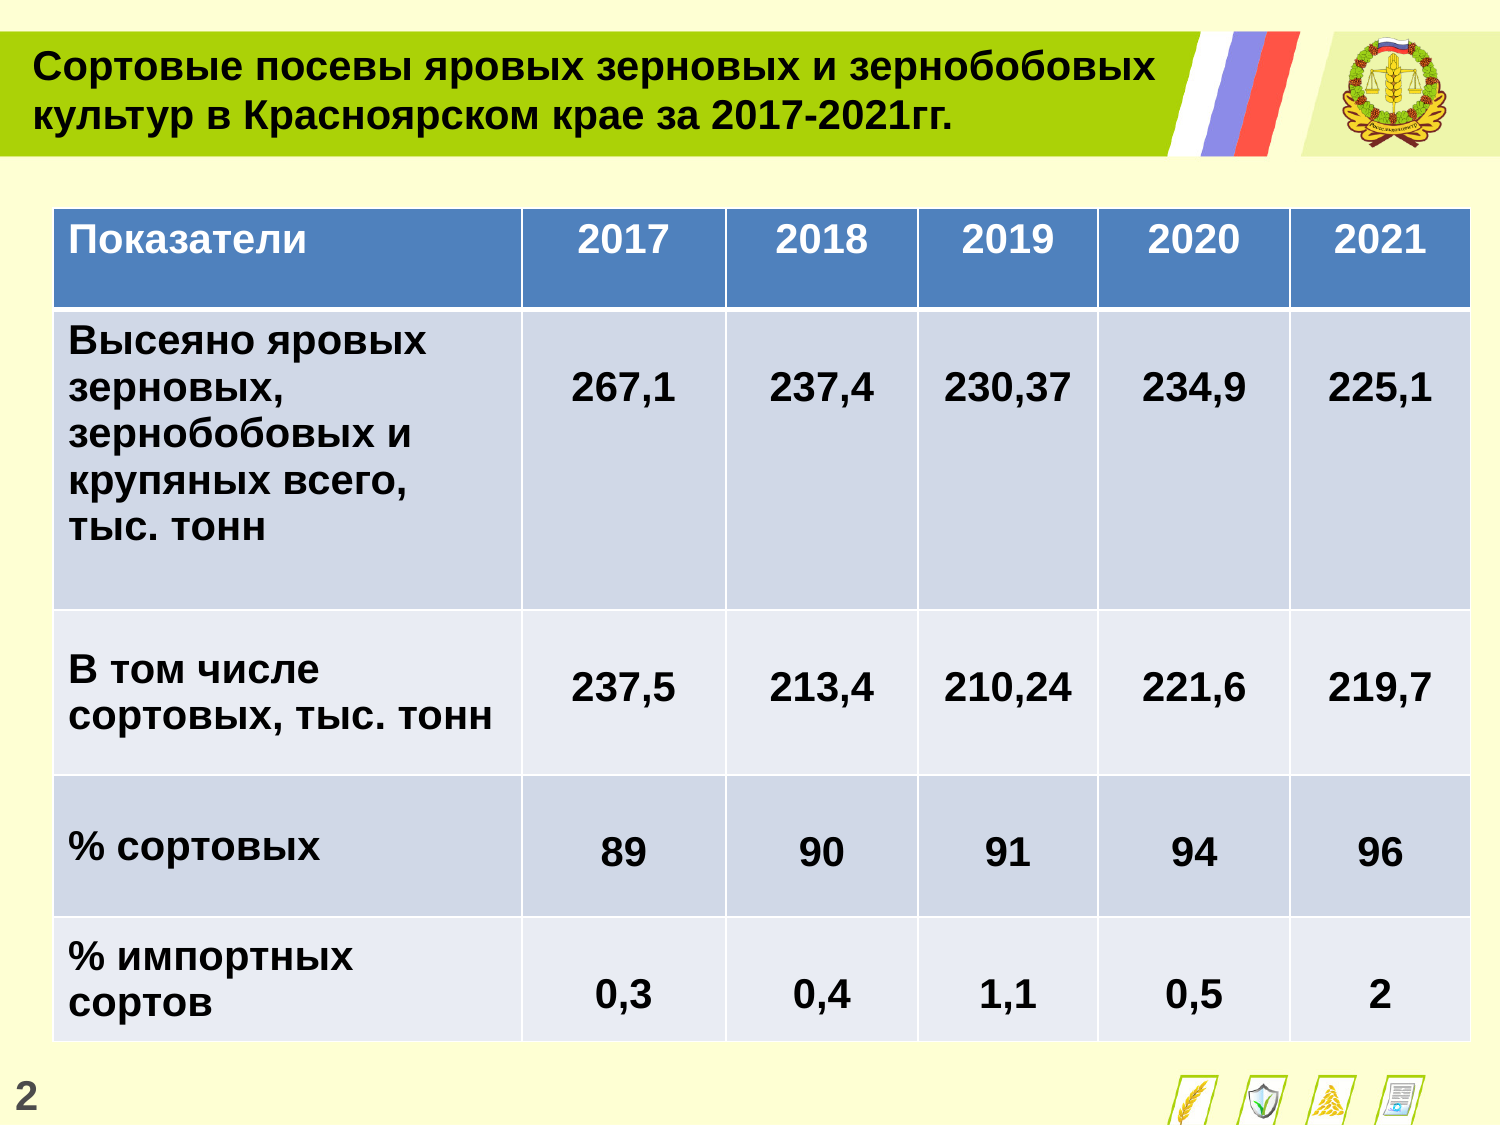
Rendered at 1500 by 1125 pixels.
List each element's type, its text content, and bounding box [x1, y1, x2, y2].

table_cell 210,24 [919, 611, 1097, 774]
table_header 2021 [1291, 209, 1470, 307]
table_cell 89 [523, 776, 725, 916]
table_cell 0,5 [1099, 918, 1289, 1041]
picture [0, 0, 1500, 1125]
table_cell 1,1 [919, 918, 1097, 1041]
table_cell 91 [919, 776, 1097, 916]
table_cell 94 [1099, 776, 1289, 916]
table_cell 267,1 [523, 312, 725, 609]
table_cell 2 [1291, 918, 1470, 1041]
table_cell 0,3 [523, 918, 725, 1041]
table_header 2019 [919, 209, 1097, 307]
table_cell 237,4 [727, 312, 917, 609]
slide_number 2 [0, 1075, 89, 1112]
table_header 2018 [727, 209, 917, 307]
text_box [74, 45, 1425, 207]
table_cell 221,6 [1099, 611, 1289, 774]
table_cell % импортных сортов [54, 918, 521, 1041]
table_header 2020 [1099, 209, 1289, 307]
table_cell Высеяно яровых зерновых, зернобобовых и крупяных всего, тыс. тонн [54, 312, 521, 609]
table_cell 213,4 [727, 611, 917, 774]
table_cell 0,4 [727, 918, 917, 1041]
table_cell 225,1 [1291, 312, 1470, 609]
table_header Показатели [54, 209, 521, 307]
table_cell В том числе сортовых, тыс. тонн [54, 611, 521, 774]
table_cell % сортовых [54, 776, 521, 916]
table_cell 234,9 [1099, 312, 1289, 609]
table_cell 219,7 [1291, 611, 1470, 774]
table_cell 96 [1291, 776, 1470, 916]
table_cell 230,37 [919, 312, 1097, 609]
table_cell 237,5 [523, 611, 725, 774]
title Сортовые посевы яровых зерновых и зернобобовых культур в Красноярском крае за 2017-2021гг. [17, 31, 1362, 161]
table_cell 90 [727, 776, 917, 916]
table_header 2017 [523, 209, 725, 307]
